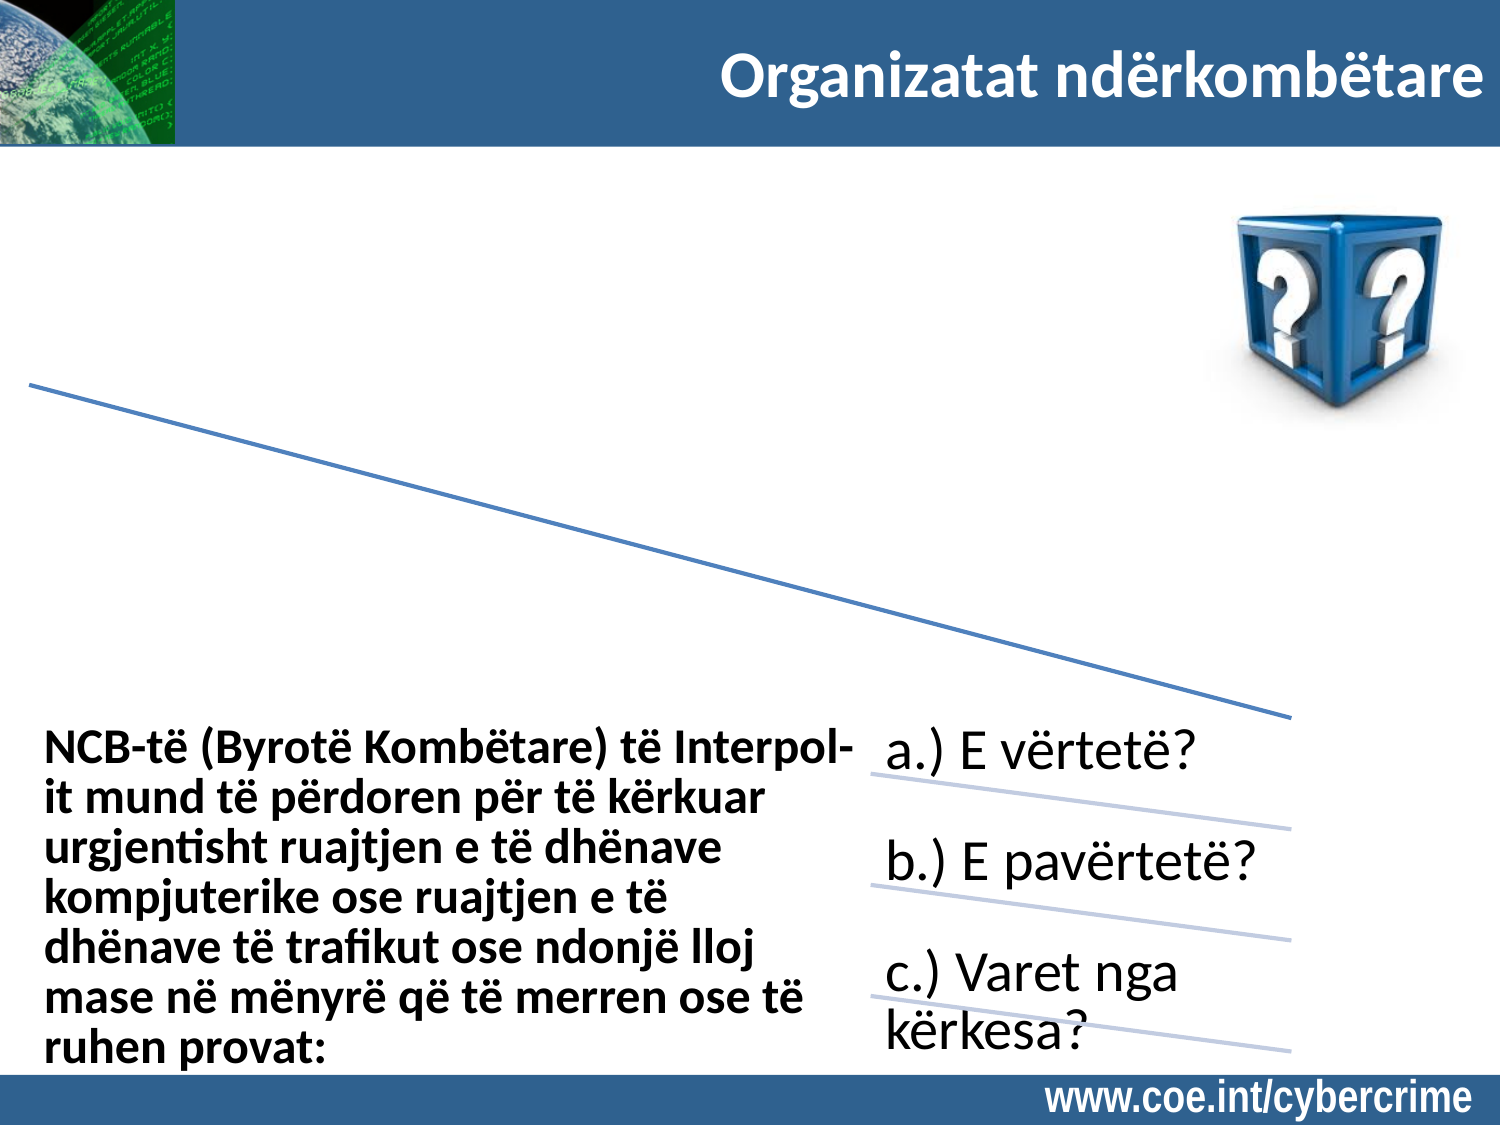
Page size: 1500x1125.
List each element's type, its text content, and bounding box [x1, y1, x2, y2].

text_box [0, 1073, 1030, 1125]
text_box Organizatat ndërkombëtare [177, 0, 1500, 149]
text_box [28, 384, 1292, 1052]
text_box www.coe.int/cybercrime [1030, 1059, 1500, 1125]
picture [0, 0, 175, 144]
picture [1189, 154, 1481, 445]
